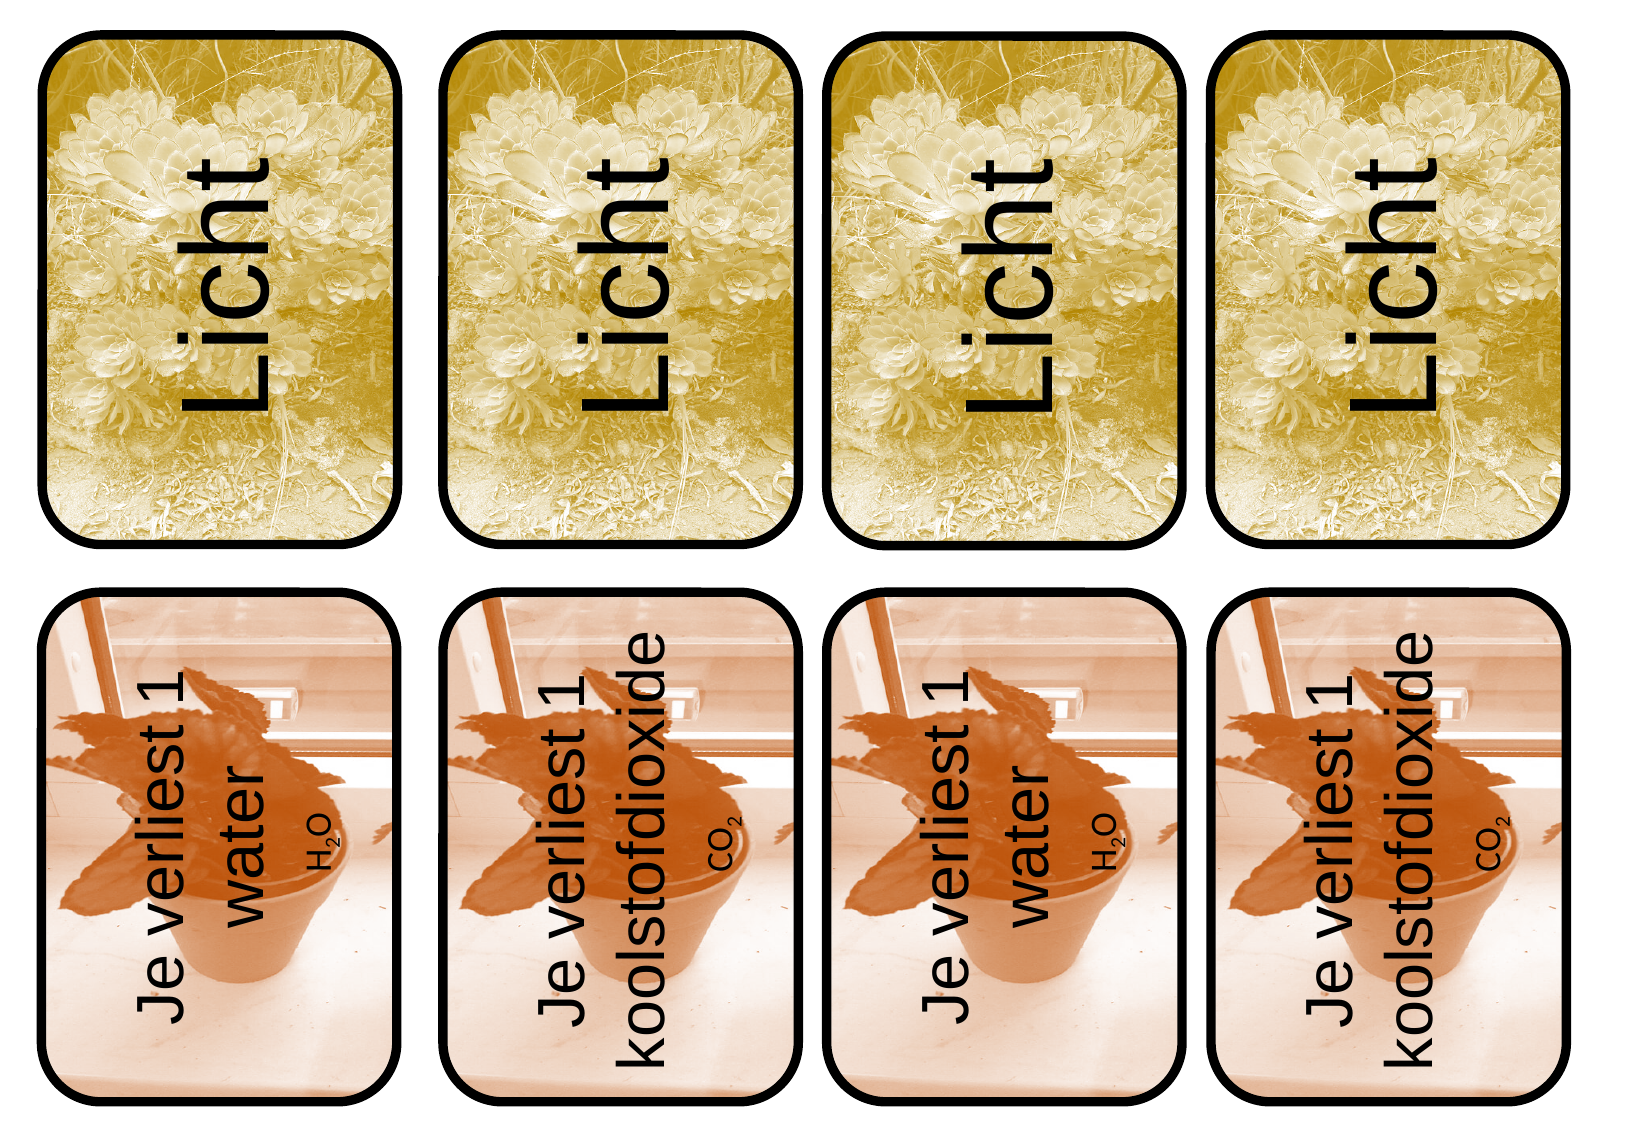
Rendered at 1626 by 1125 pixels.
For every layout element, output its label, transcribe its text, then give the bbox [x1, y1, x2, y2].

text_box Je verliest 1 water [894, 638, 1070, 1056]
text_box H2O [285, 783, 352, 887]
text_box Licht [1303, 106, 1469, 473]
text_box CO2 [1455, 783, 1522, 887]
text_box [825, 591, 1184, 1103]
text_box H2O [1071, 783, 1137, 887]
text_box Licht [536, 106, 702, 473]
text_box Je verliest 1 water [109, 638, 284, 1056]
text_box [1209, 591, 1568, 1103]
text_box Je verliest 1 koolstofdioxide [1278, 611, 1454, 1091]
text_box [825, 34, 1184, 547]
text_box Licht [135, 106, 301, 473]
text_box [40, 591, 398, 1103]
text_box Je verliest 1 koolstofdioxide [510, 611, 686, 1091]
text_box [41, 33, 399, 546]
text_box [441, 33, 800, 546]
text_box [1209, 33, 1567, 546]
text_box Licht [920, 107, 1085, 474]
text_box [441, 591, 800, 1103]
text_box CO2 [687, 783, 754, 887]
